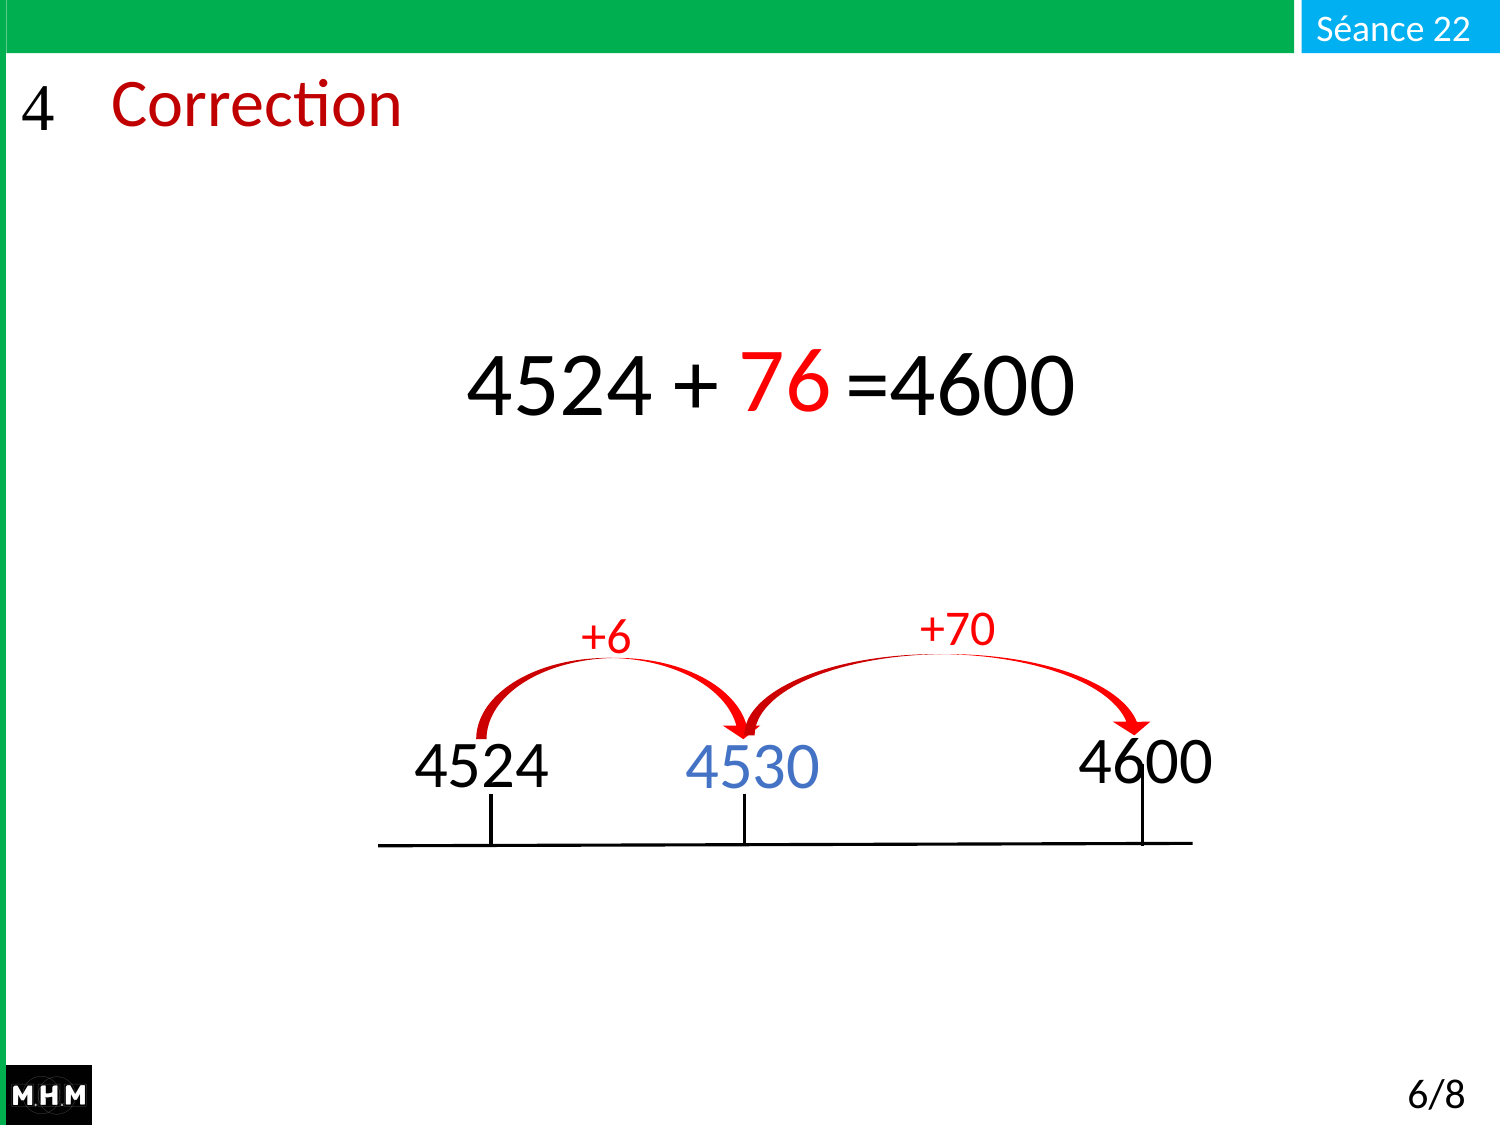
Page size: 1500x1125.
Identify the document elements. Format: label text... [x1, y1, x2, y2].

text_box +70 [892, 587, 1023, 663]
text_box 4524 + … =4600 [413, 316, 1110, 442]
text_box [1019, 659, 1131, 709]
text_box [653, 659, 741, 709]
text_box [753, 655, 892, 709]
text_box 76 [721, 312, 850, 438]
text_box +6 [560, 595, 653, 671]
list 6/8 [1373, 1064, 1500, 1125]
picture [6, 1065, 92, 1125]
text_box [484, 662, 560, 709]
title Correction [96, 60, 1391, 150]
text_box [378, 709, 1246, 847]
